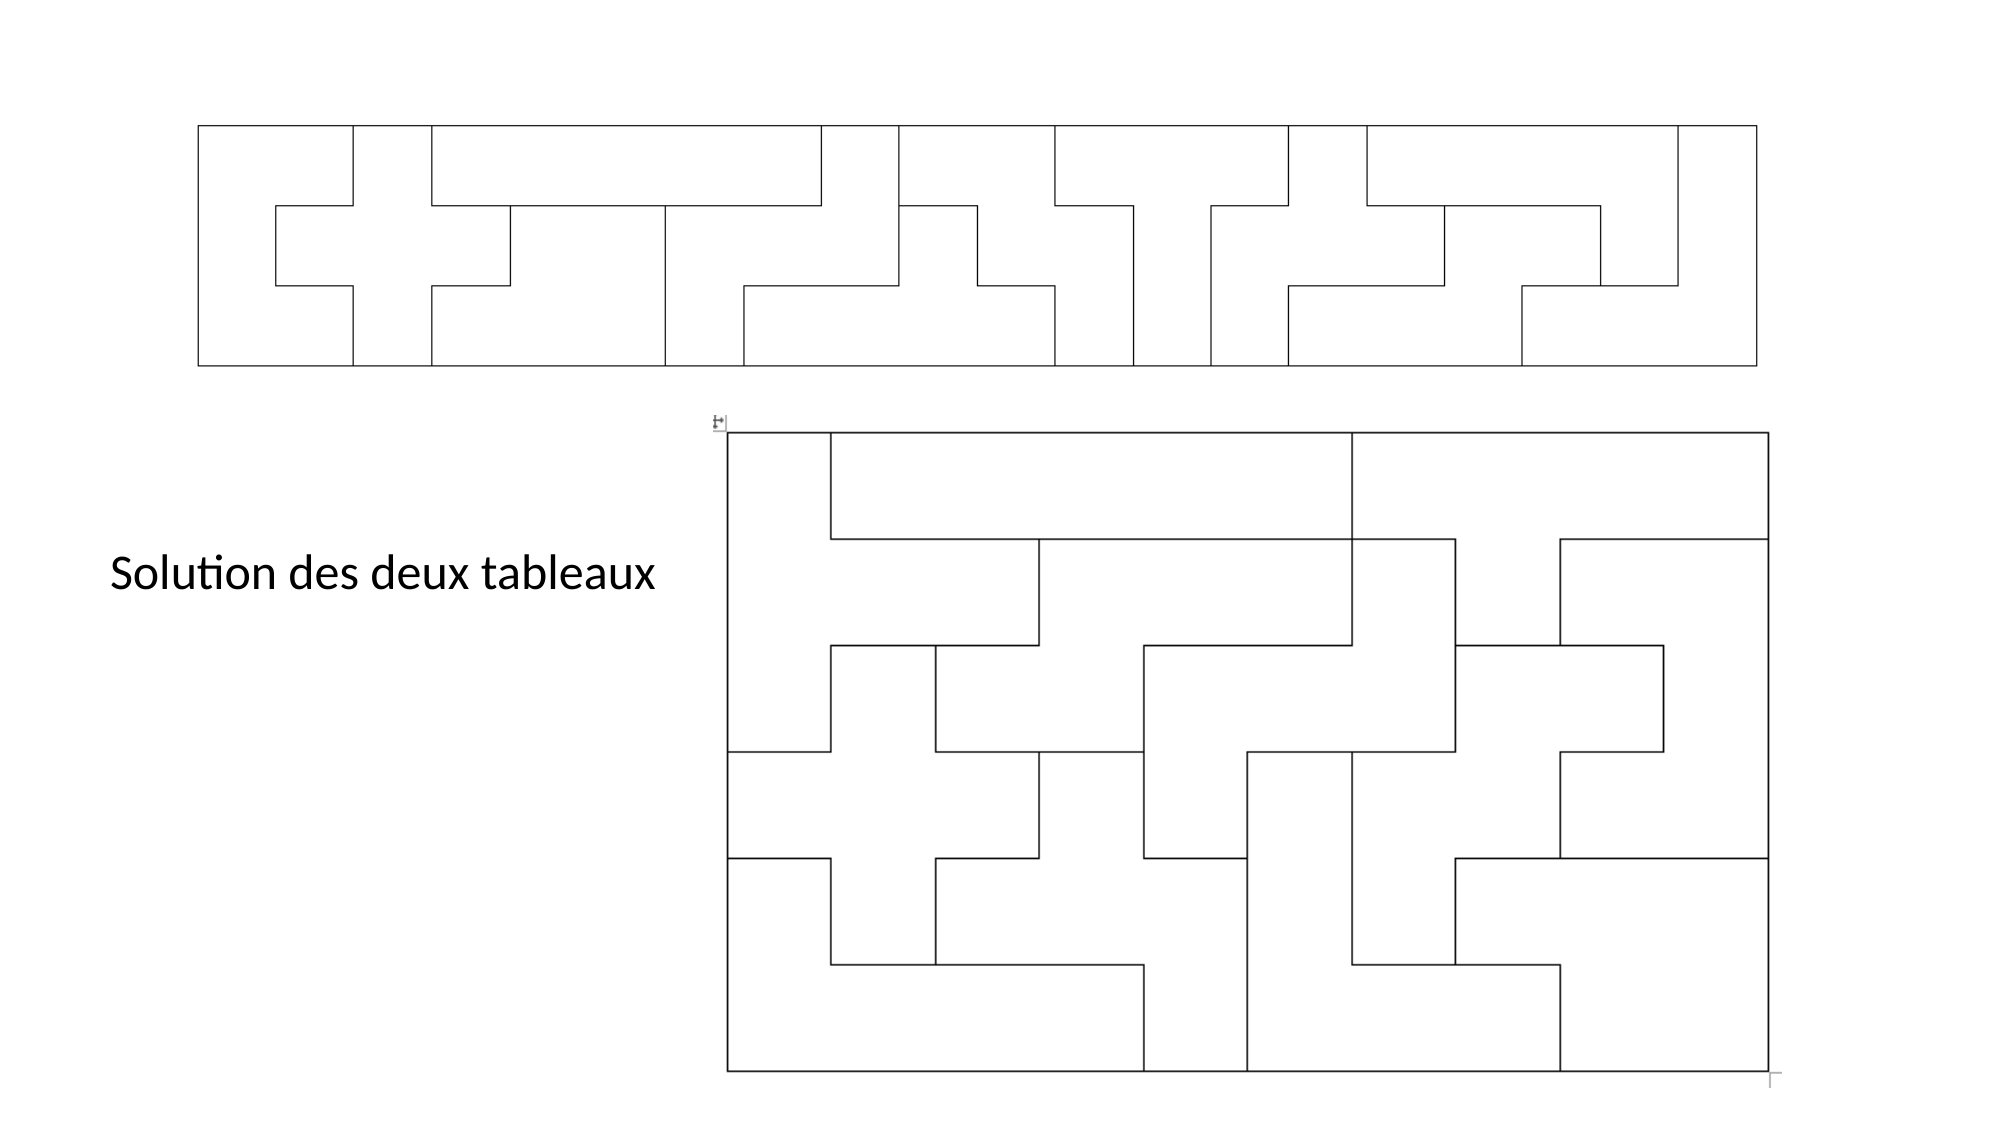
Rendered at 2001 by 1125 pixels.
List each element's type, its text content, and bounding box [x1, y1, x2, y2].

text_box Solution des deux tableaux [95, 532, 674, 607]
picture [179, 91, 1782, 396]
picture [713, 415, 1782, 1088]
